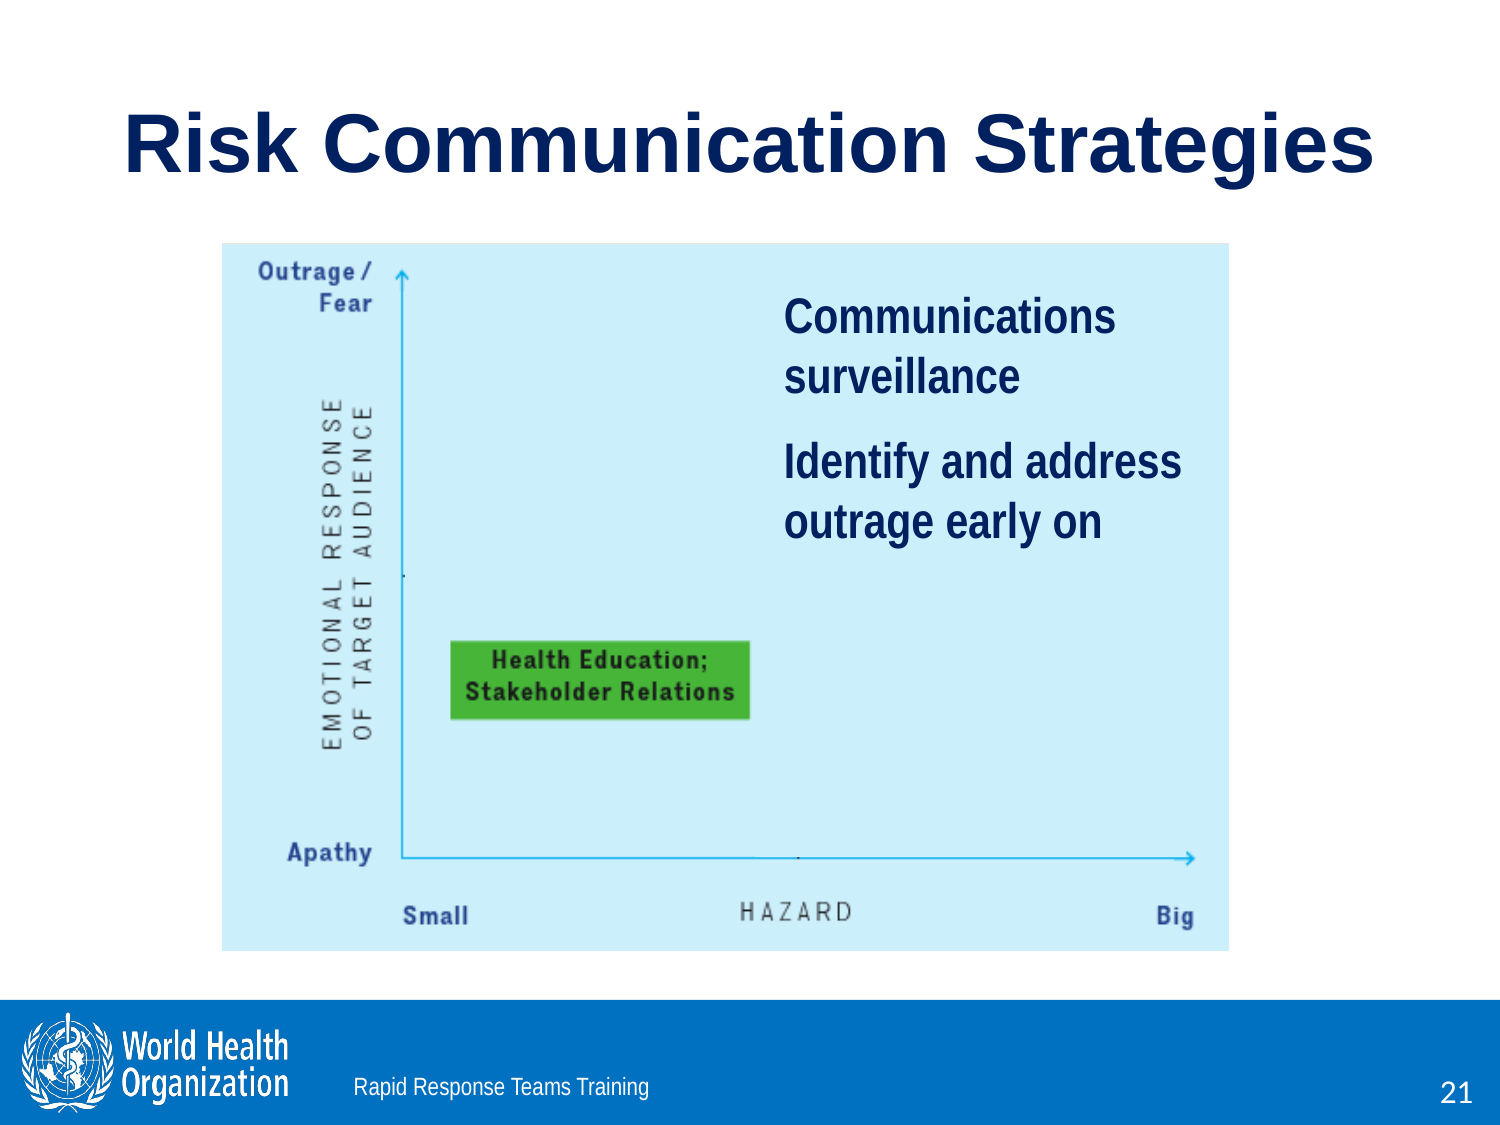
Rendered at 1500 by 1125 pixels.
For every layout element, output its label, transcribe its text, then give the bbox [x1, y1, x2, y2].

title Risk Communication Strategies [75, 45, 1425, 233]
picture [21, 1012, 288, 1113]
picture [222, 243, 1229, 952]
